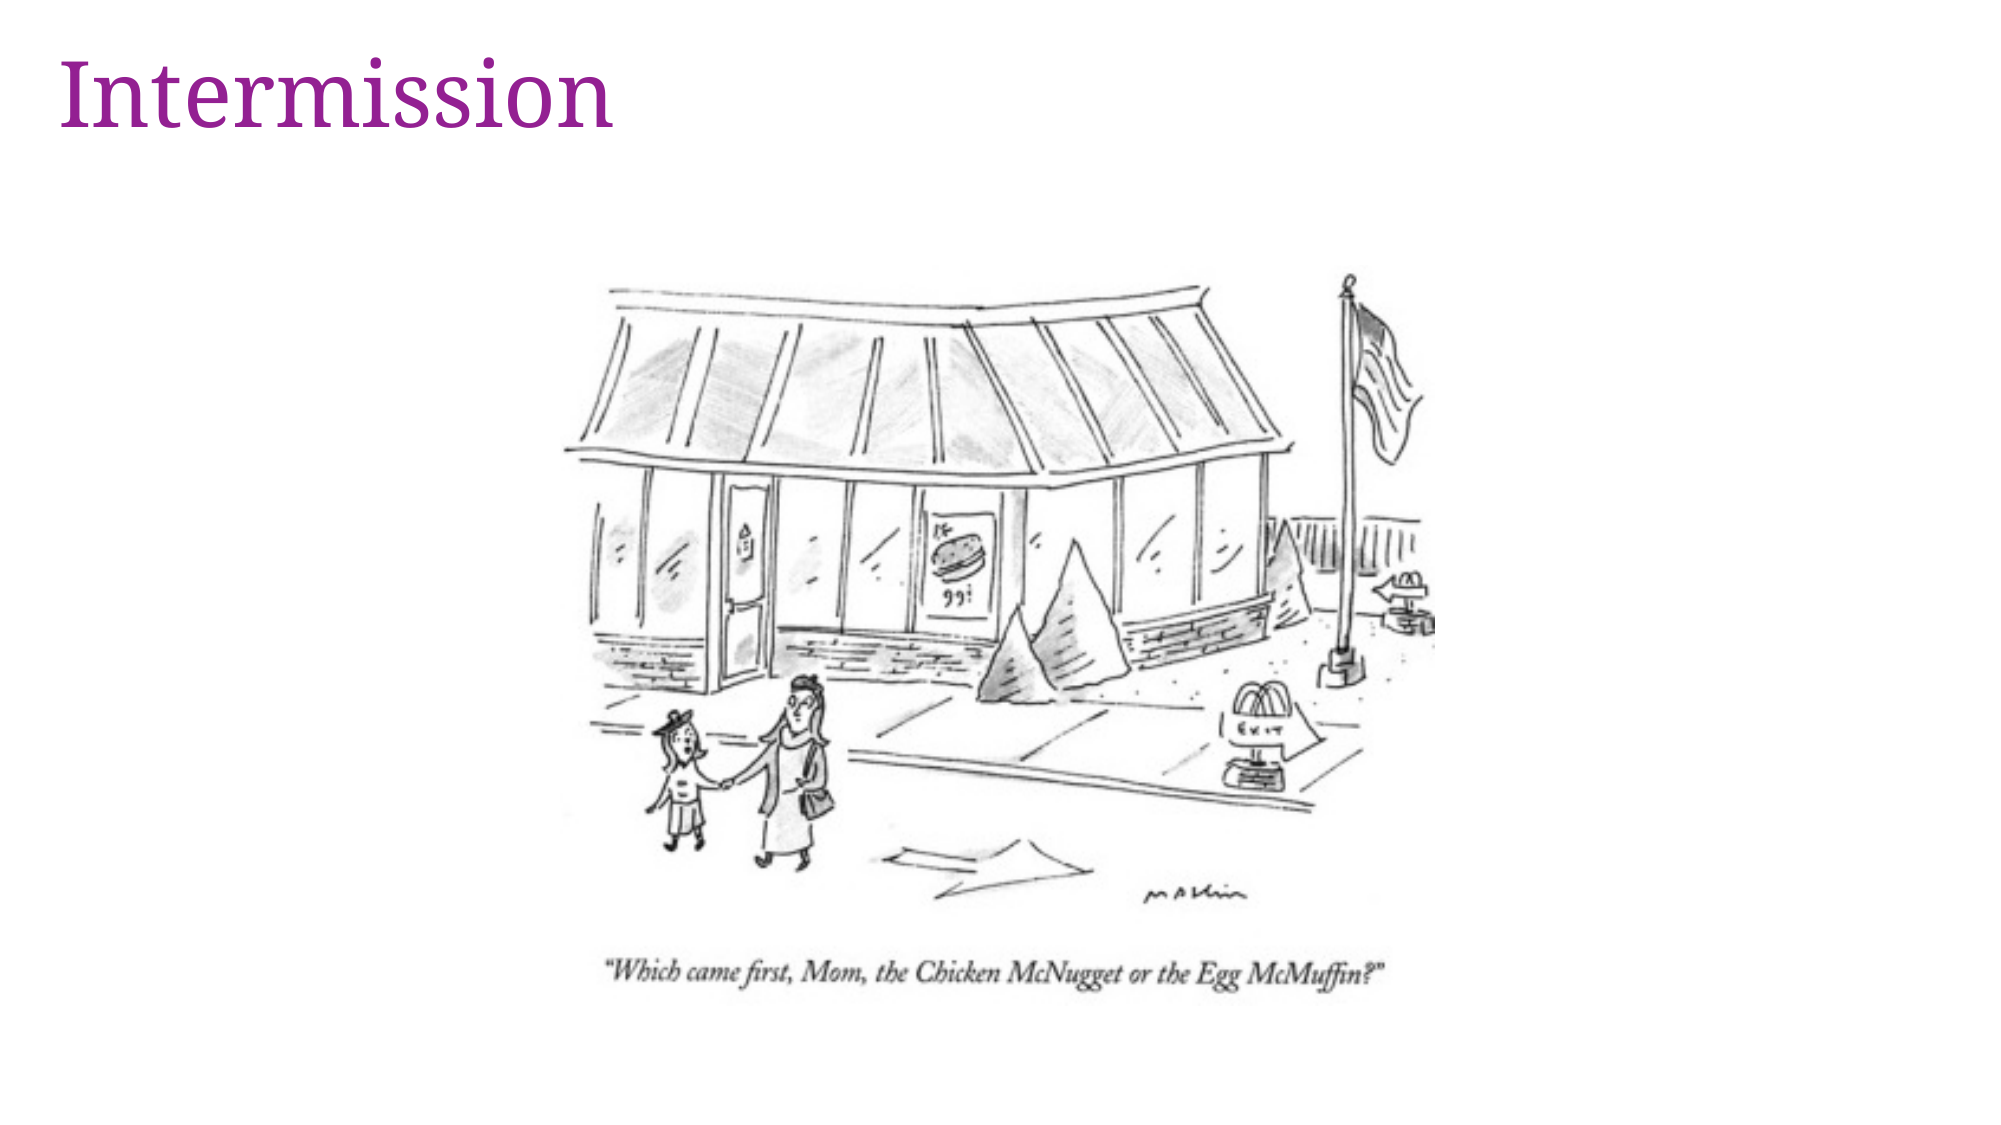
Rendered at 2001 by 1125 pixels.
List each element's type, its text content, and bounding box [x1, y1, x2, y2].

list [560, 265, 1435, 1006]
title Intermission [43, 25, 1953, 171]
